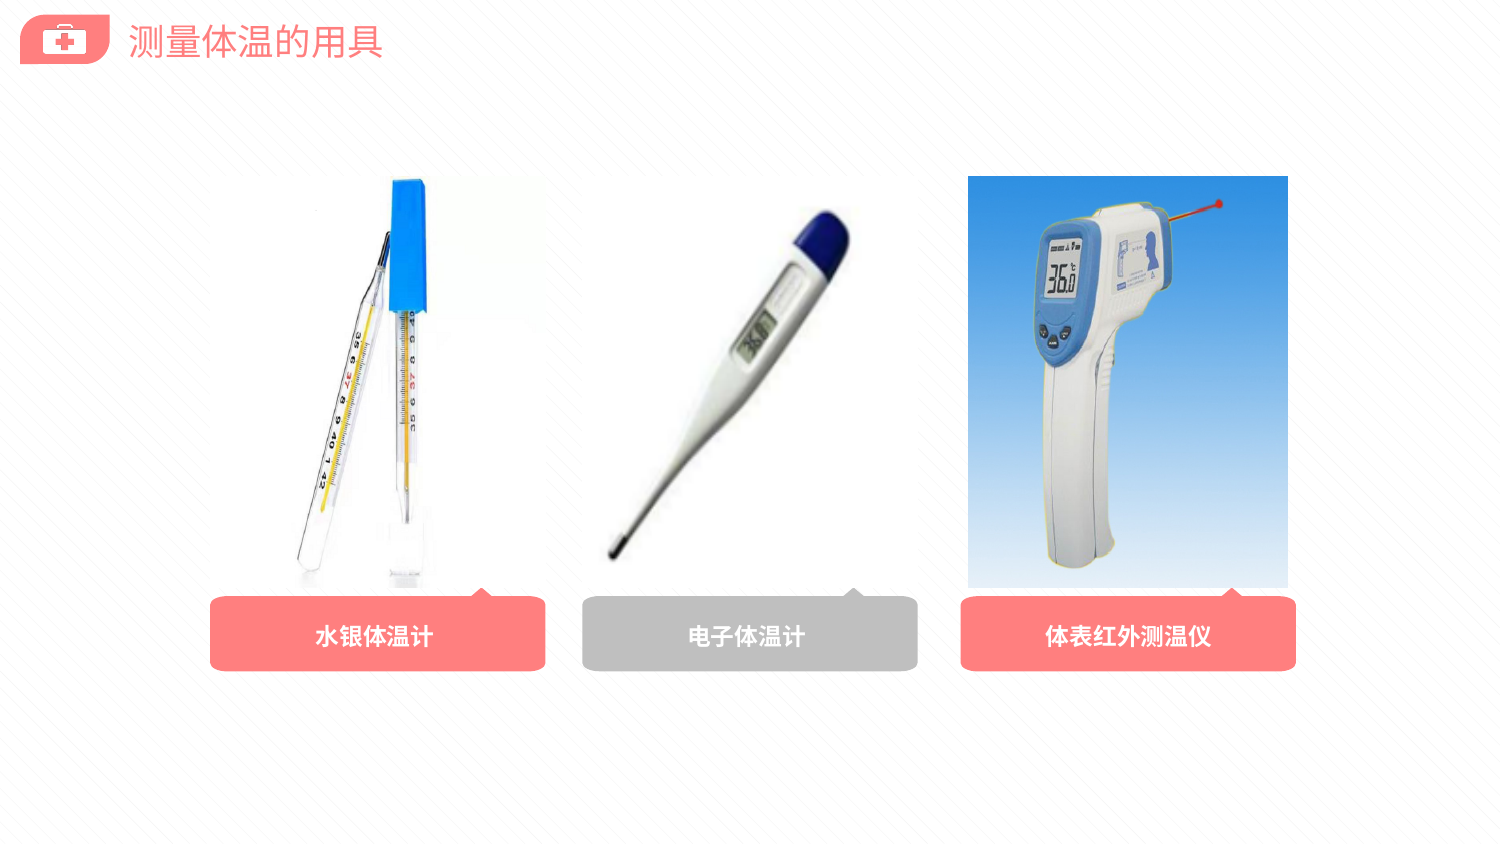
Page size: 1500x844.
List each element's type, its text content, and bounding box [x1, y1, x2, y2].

picture [968, 176, 1288, 588]
text_box 水银体温计 [218, 614, 532, 658]
text_box [960, 588, 1296, 672]
text_box 电子体温计 [589, 614, 904, 658]
text_box [582, 588, 918, 672]
text_box [210, 588, 546, 672]
text_box 体表红外测温仪 [971, 614, 1286, 658]
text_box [19, 11, 765, 72]
picture [210, 176, 546, 588]
picture [582, 176, 918, 588]
